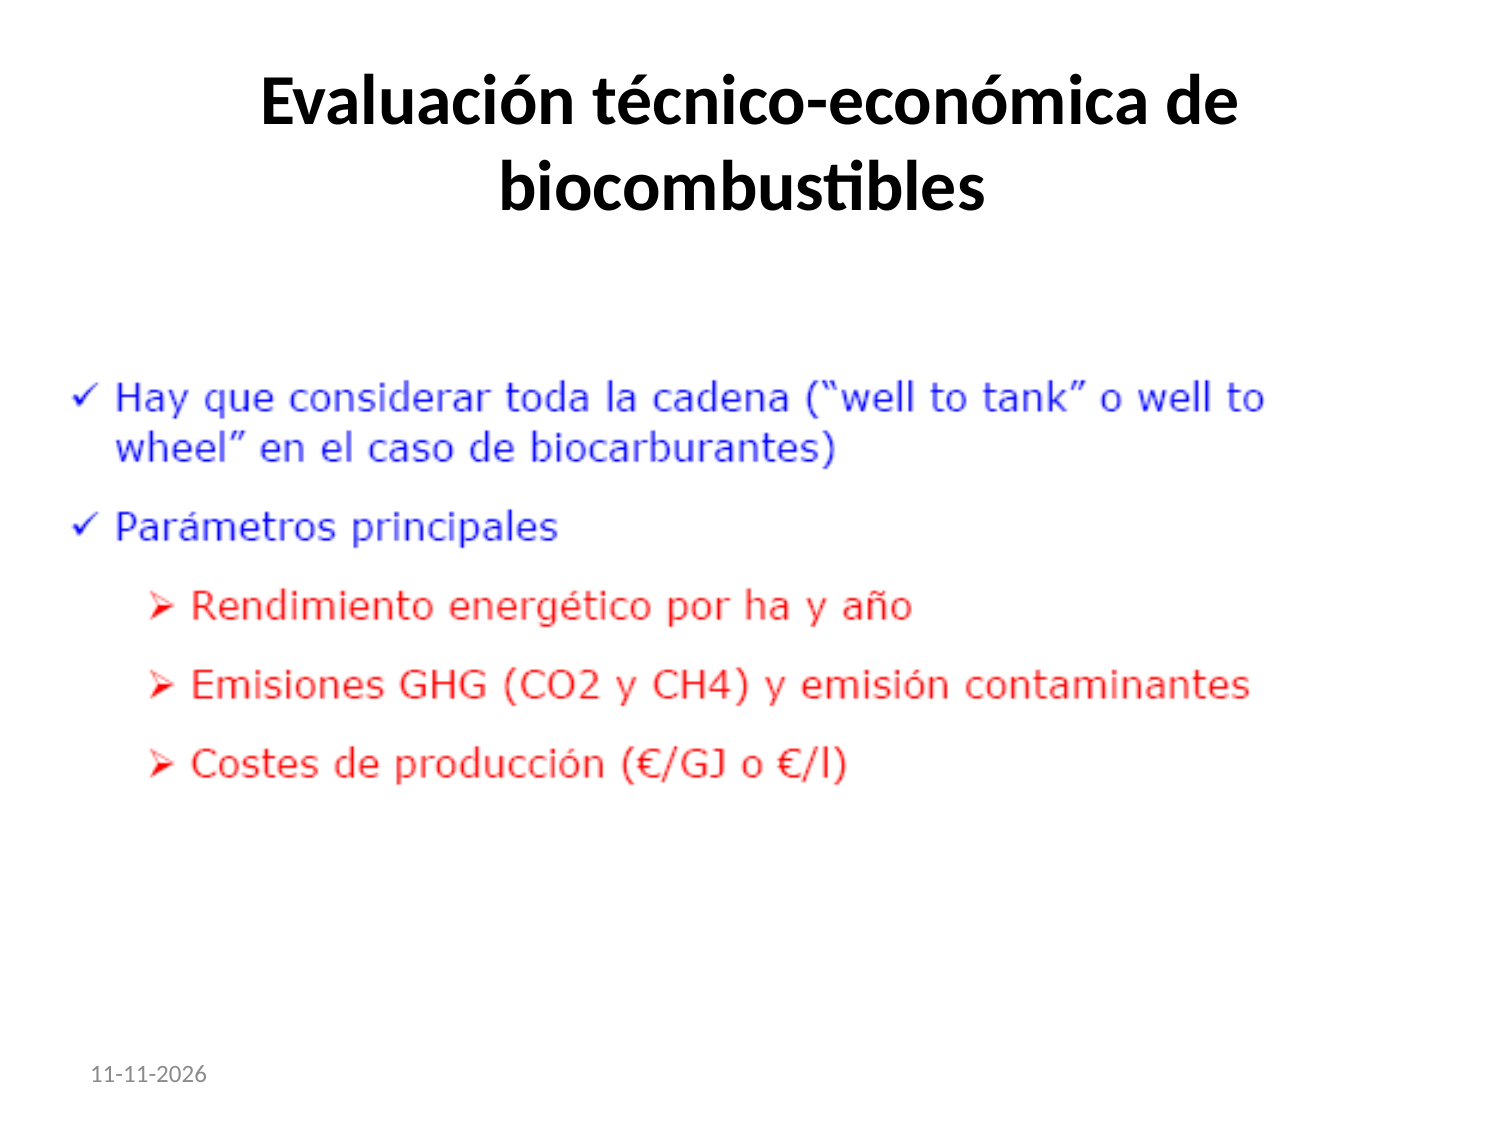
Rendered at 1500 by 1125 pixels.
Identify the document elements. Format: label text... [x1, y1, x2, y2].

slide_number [75, 1042, 425, 1103]
title Evaluación técnico-económica de biocombustibles [75, 45, 1425, 233]
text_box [29, 314, 1407, 906]
